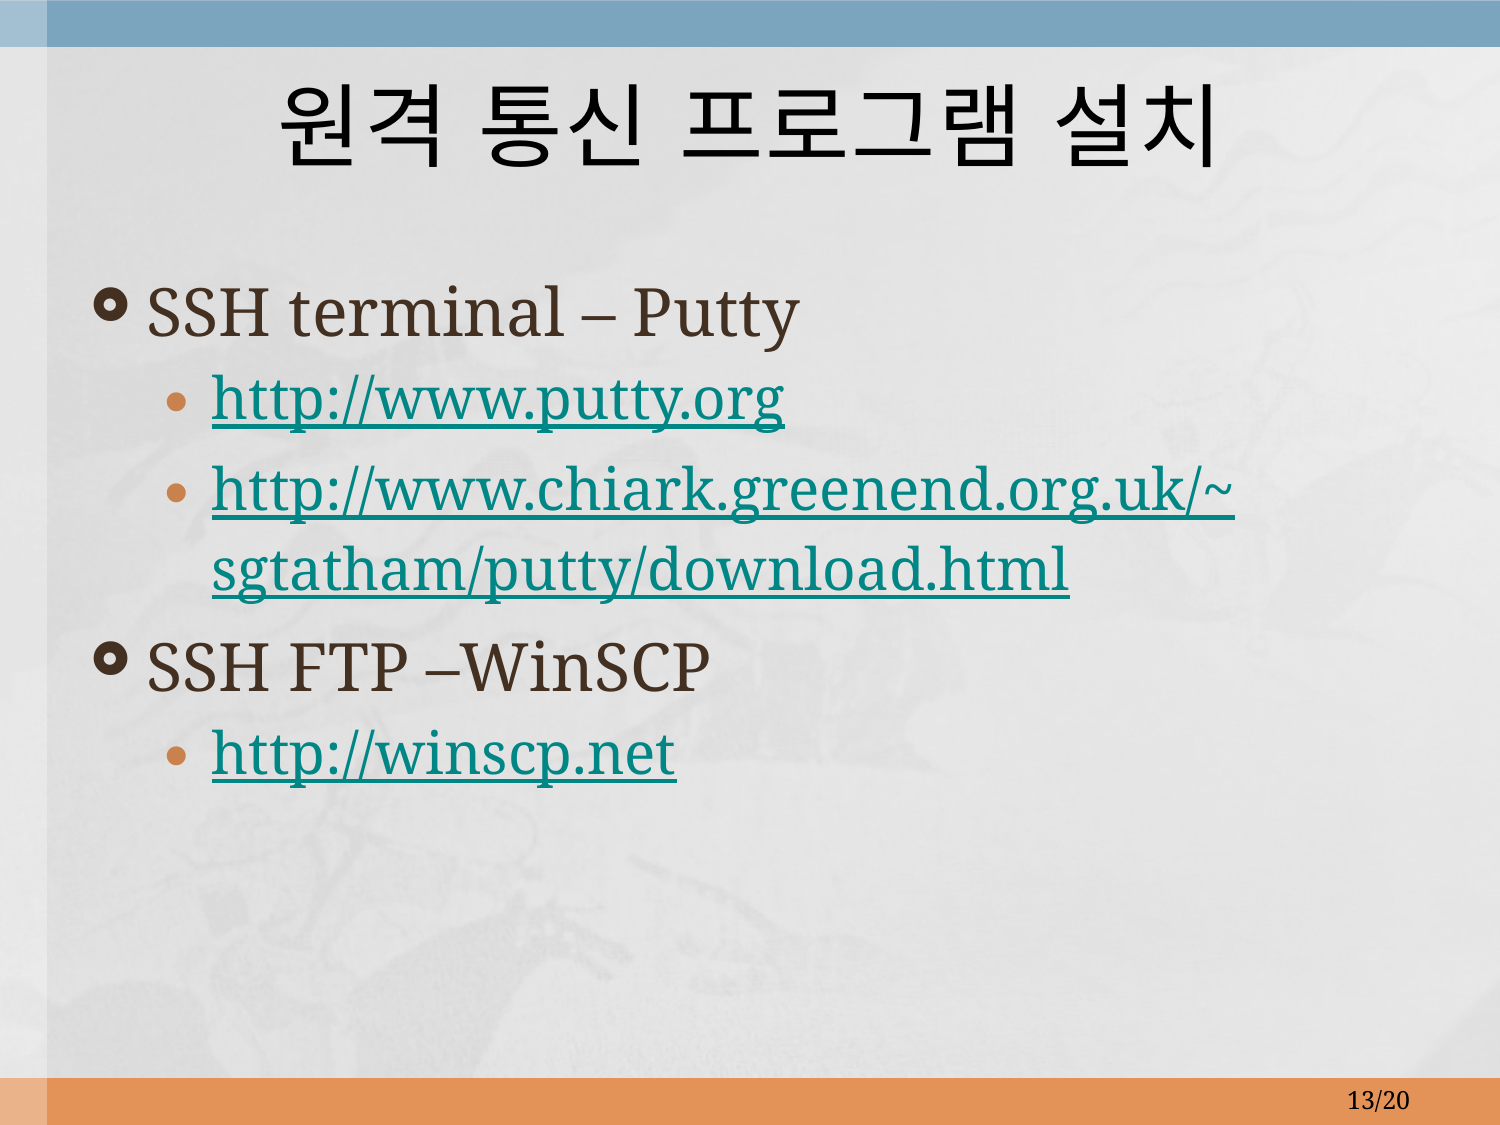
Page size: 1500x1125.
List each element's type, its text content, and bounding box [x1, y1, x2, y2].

list SSH terminal – Putty http://www.putty.org http://www.chiark.greenend.org.uk/~sgtatham/putty/download.html SSH FTP –WinSCP http://winscp.net [75, 262, 1425, 1005]
slide_number 13 [1074, 1078, 1425, 1125]
title 원격 통신 프로그램 설치 [49, 46, 1454, 202]
